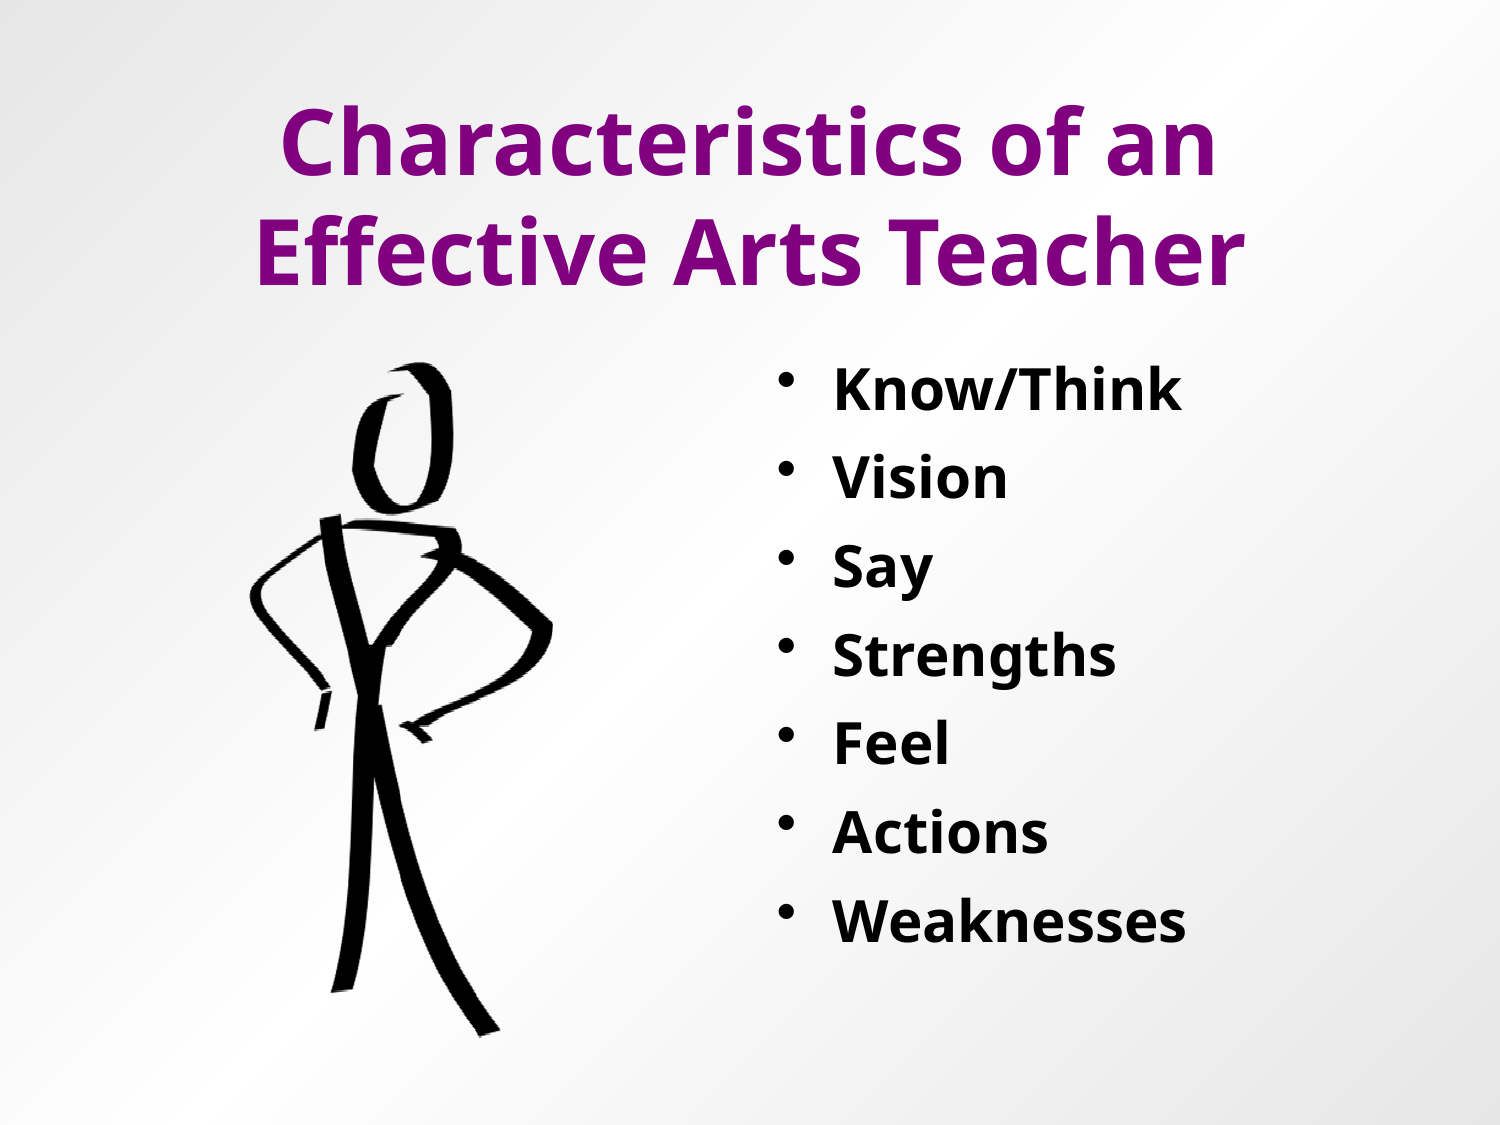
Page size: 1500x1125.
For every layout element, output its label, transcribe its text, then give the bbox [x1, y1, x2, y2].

list Know/Think Vision Say Strengths Feel Actions Weaknesses [761, 337, 1388, 1013]
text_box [249, 362, 554, 1038]
title Characteristics of an Effective Arts Teacher [74, 99, 1426, 288]
